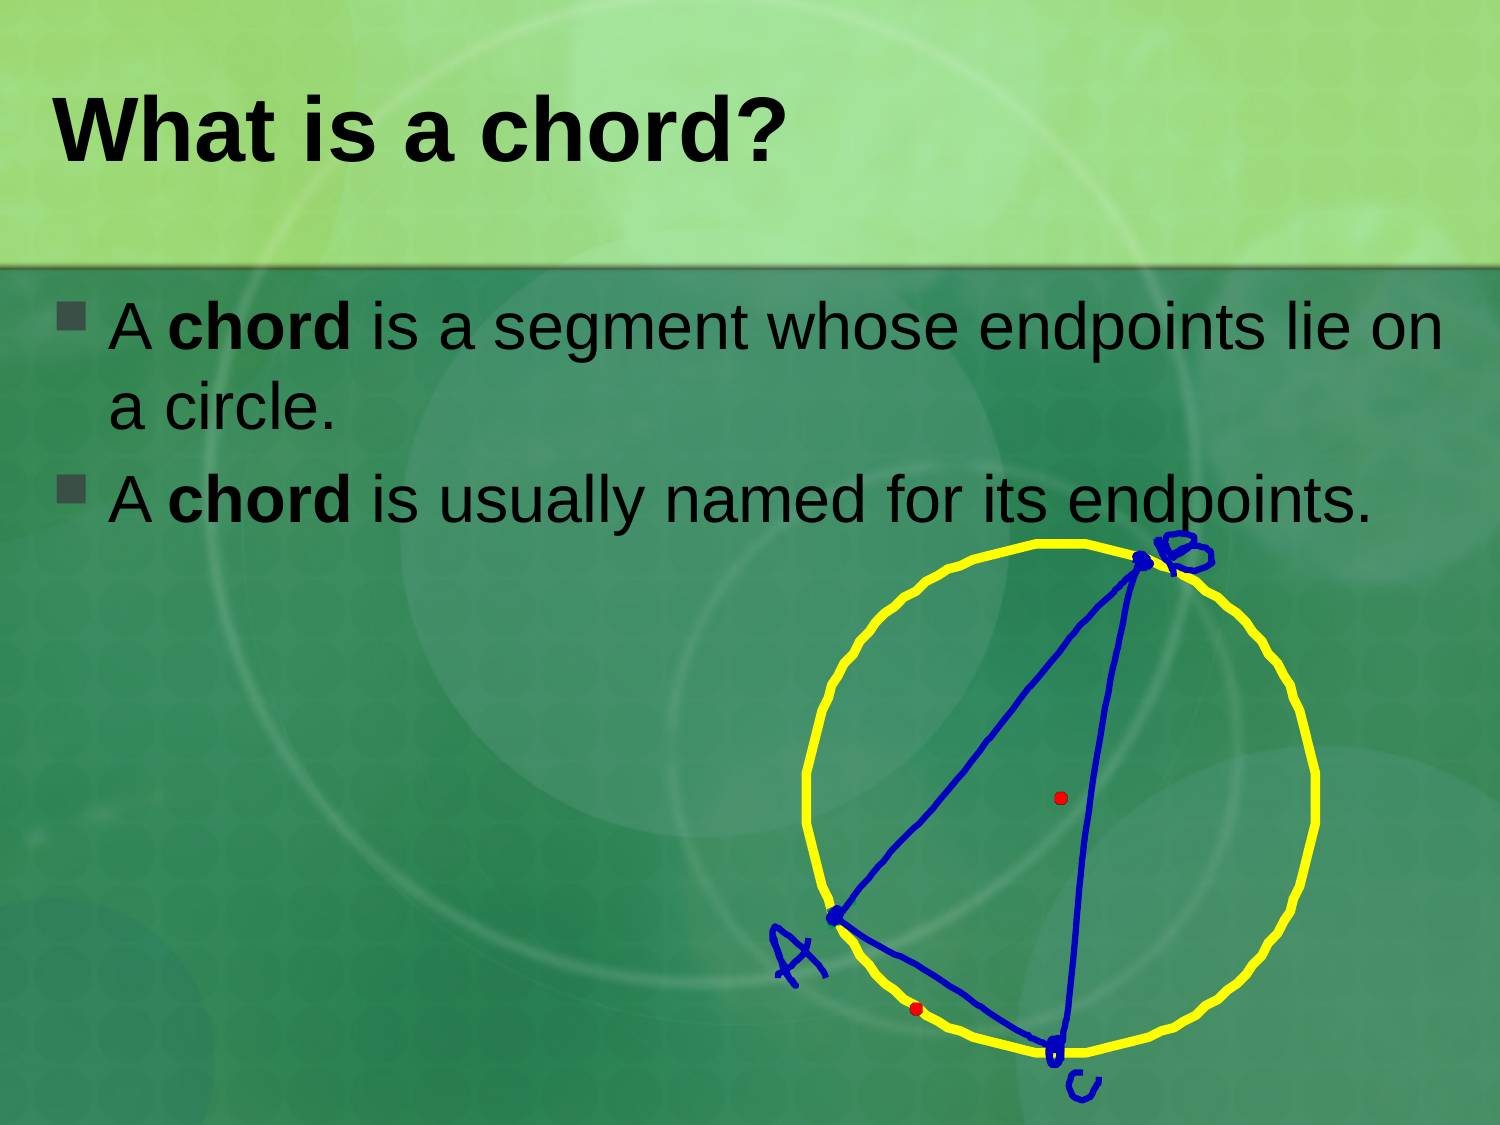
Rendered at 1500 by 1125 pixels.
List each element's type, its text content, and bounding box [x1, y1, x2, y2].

title What is a chord? [37, 24, 1463, 226]
picture [0, 0, 1500, 1125]
text_box [1074, 1097, 1091, 1101]
list A chord is a segment whose endpoints lie on a circle. A chord is usually named for its endpoints. [37, 274, 1463, 1101]
